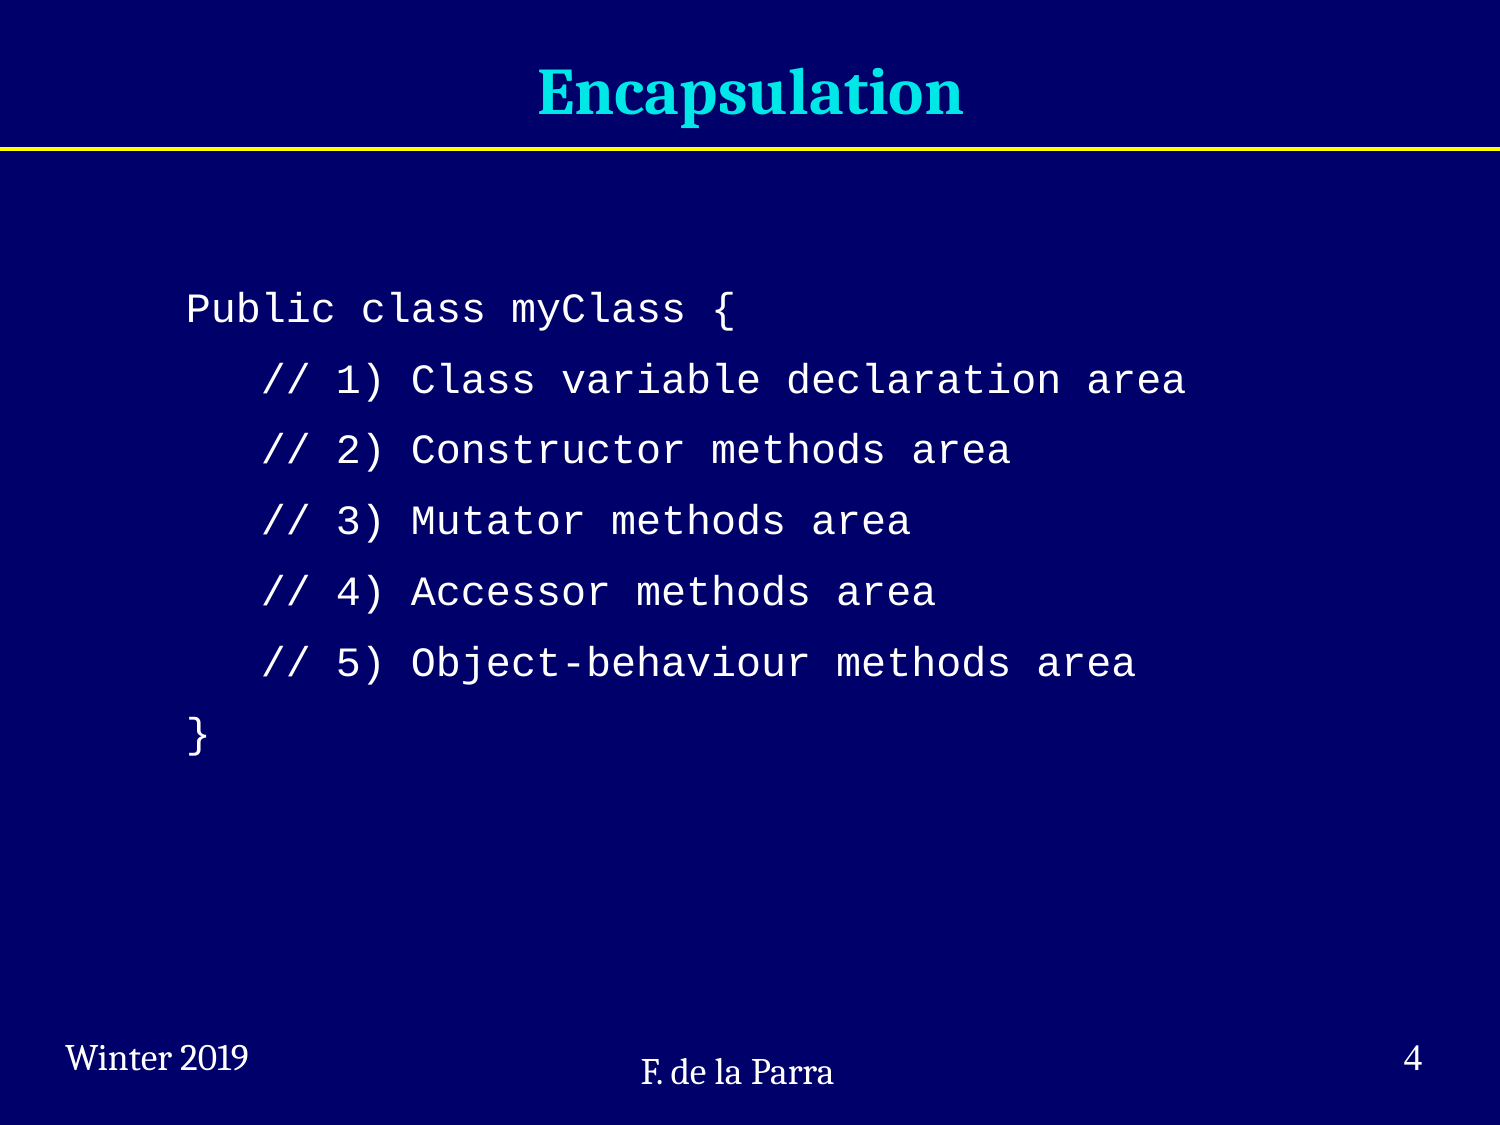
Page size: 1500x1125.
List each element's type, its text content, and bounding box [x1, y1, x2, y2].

text_box Public class myClass { // 1) Class variable declaration area // 2) Constructor methods area // 3) Mutator methods area // 4) Accessor methods area // 5) Object-behaviour methods area } [171, 273, 1341, 764]
slide_number Winter 2019 [49, 1024, 363, 1101]
title Encapsulation [49, 24, 1438, 147]
text_box F. de la Parra [625, 1039, 874, 1100]
slide_number 4 [1124, 1024, 1438, 1101]
